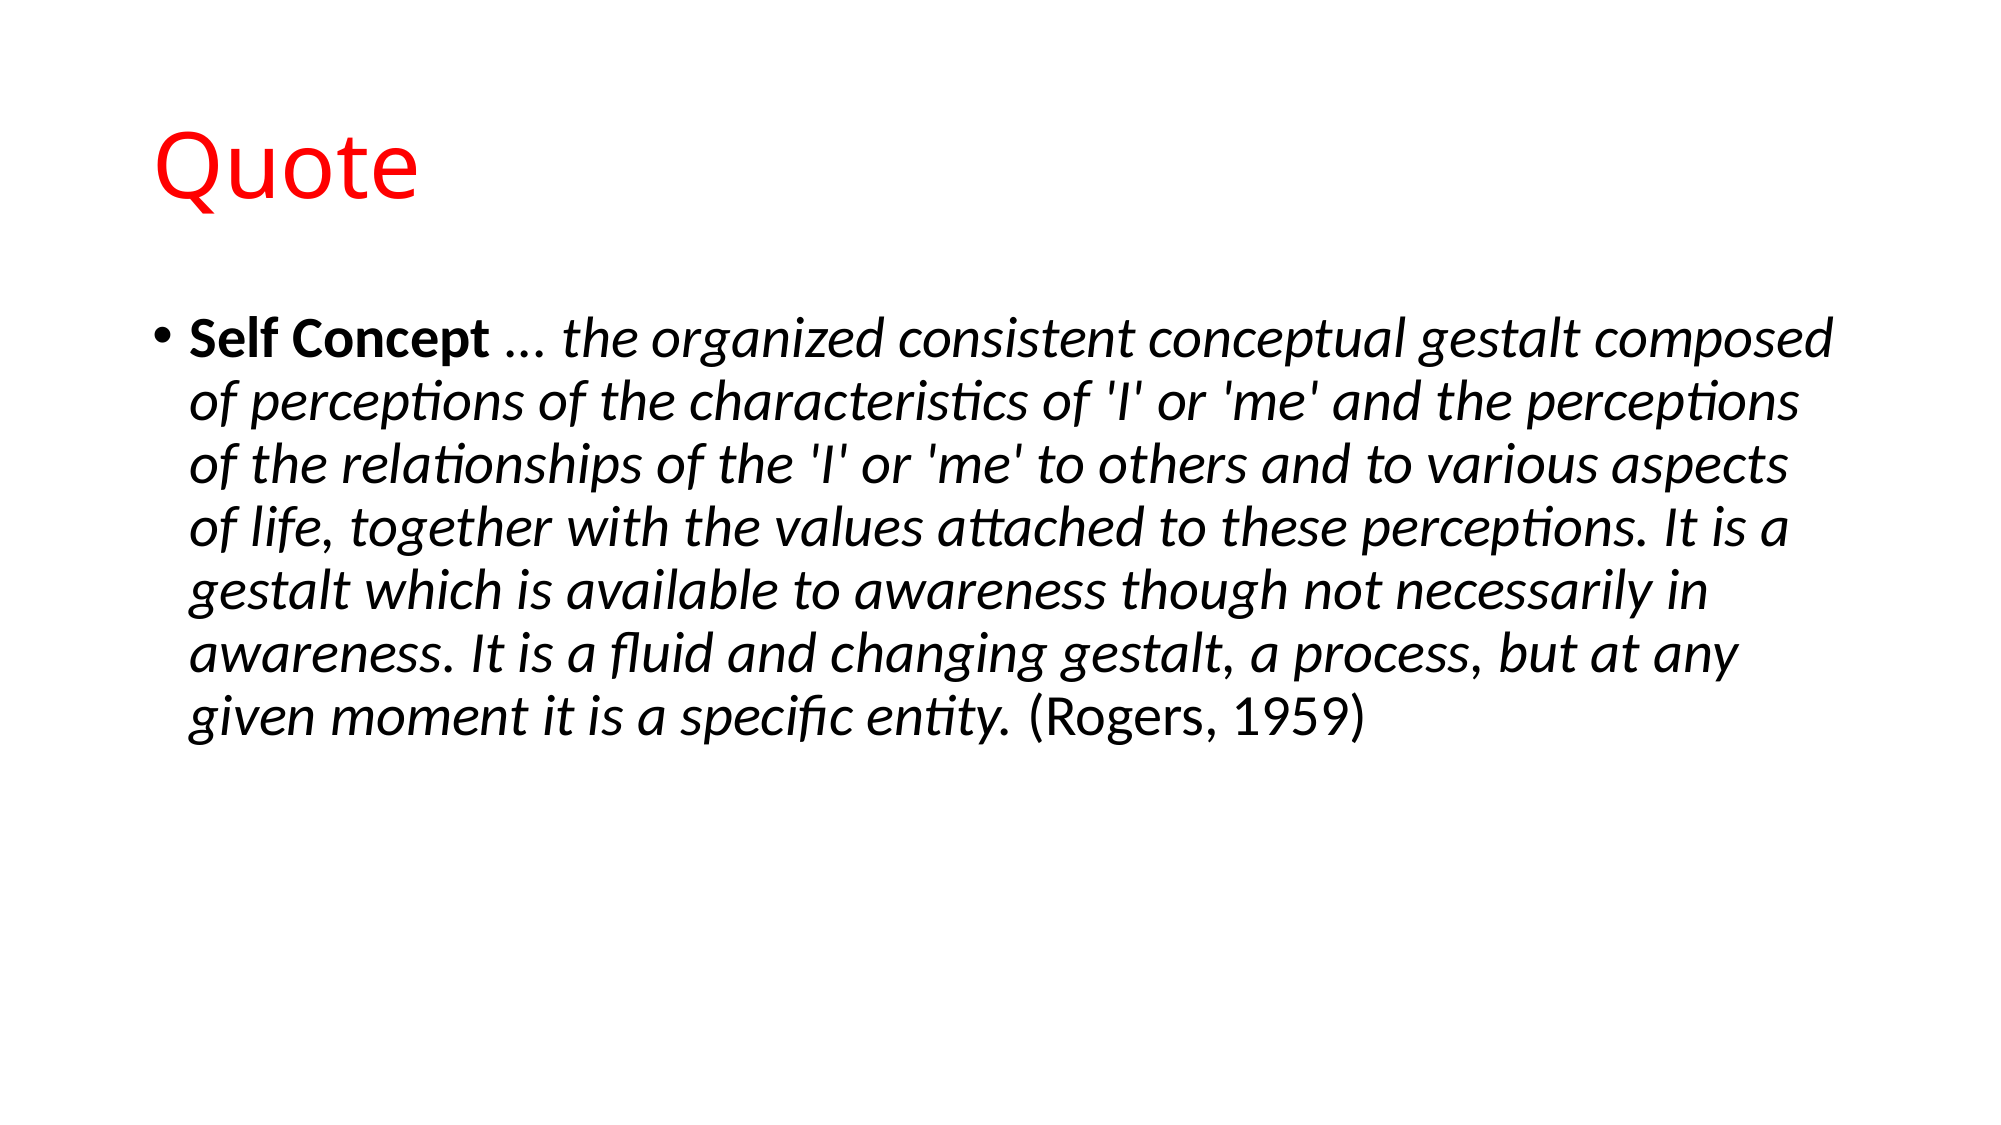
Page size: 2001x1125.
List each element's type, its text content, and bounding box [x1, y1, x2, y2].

list Self Concept ... the organized consistent conceptual gestalt composed of perceptions of the characteristics of 'I' or 'me' and the perceptions of the relationships of the 'I' or 'me' to others and to various aspects of life, together with the values attached to these perceptions. It is a gestalt which is available to awareness though not necessarily in awareness. It is a fluid and changing gestalt, a process, but at any given moment it is a specific entity. (Rogers, 1959) [137, 299, 1863, 1014]
title Quote [137, 59, 1863, 278]
